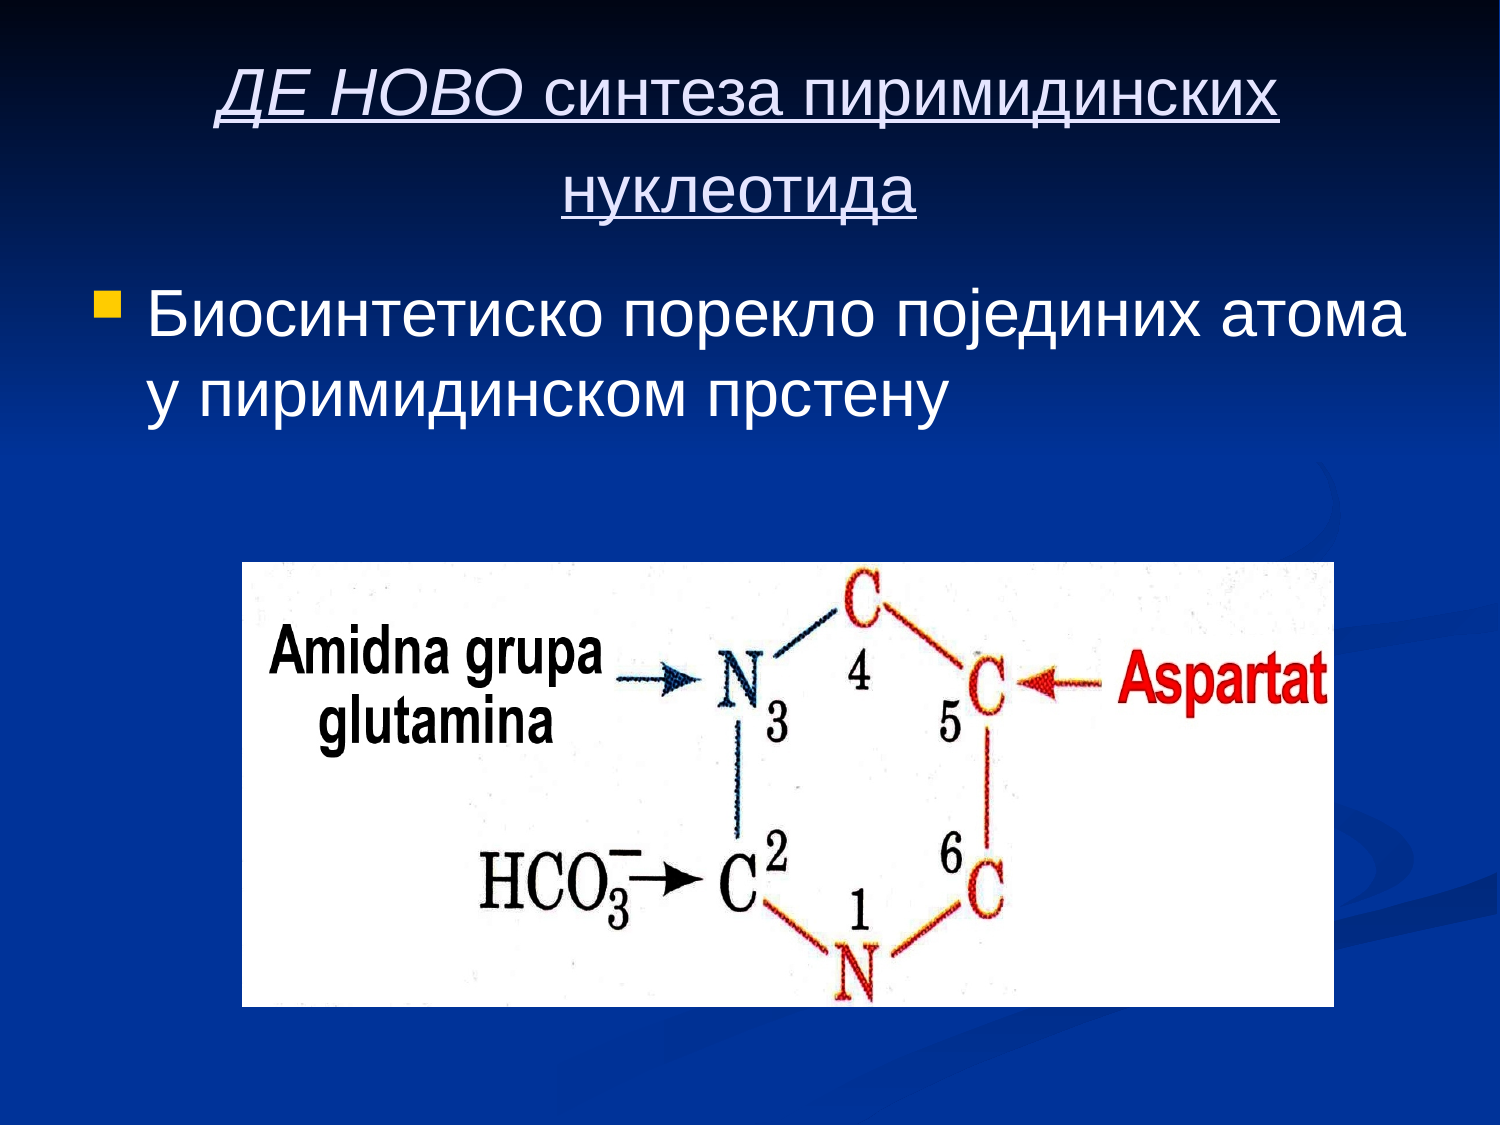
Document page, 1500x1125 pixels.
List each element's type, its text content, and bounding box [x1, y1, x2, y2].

title ДЕ НОВО синтеза пиримидинских нуклеотида [74, 44, 1426, 233]
list Биосинтетиско порекло појединих атома у пиримидинском прстену [74, 262, 1426, 1006]
picture [241, 562, 1334, 1007]
